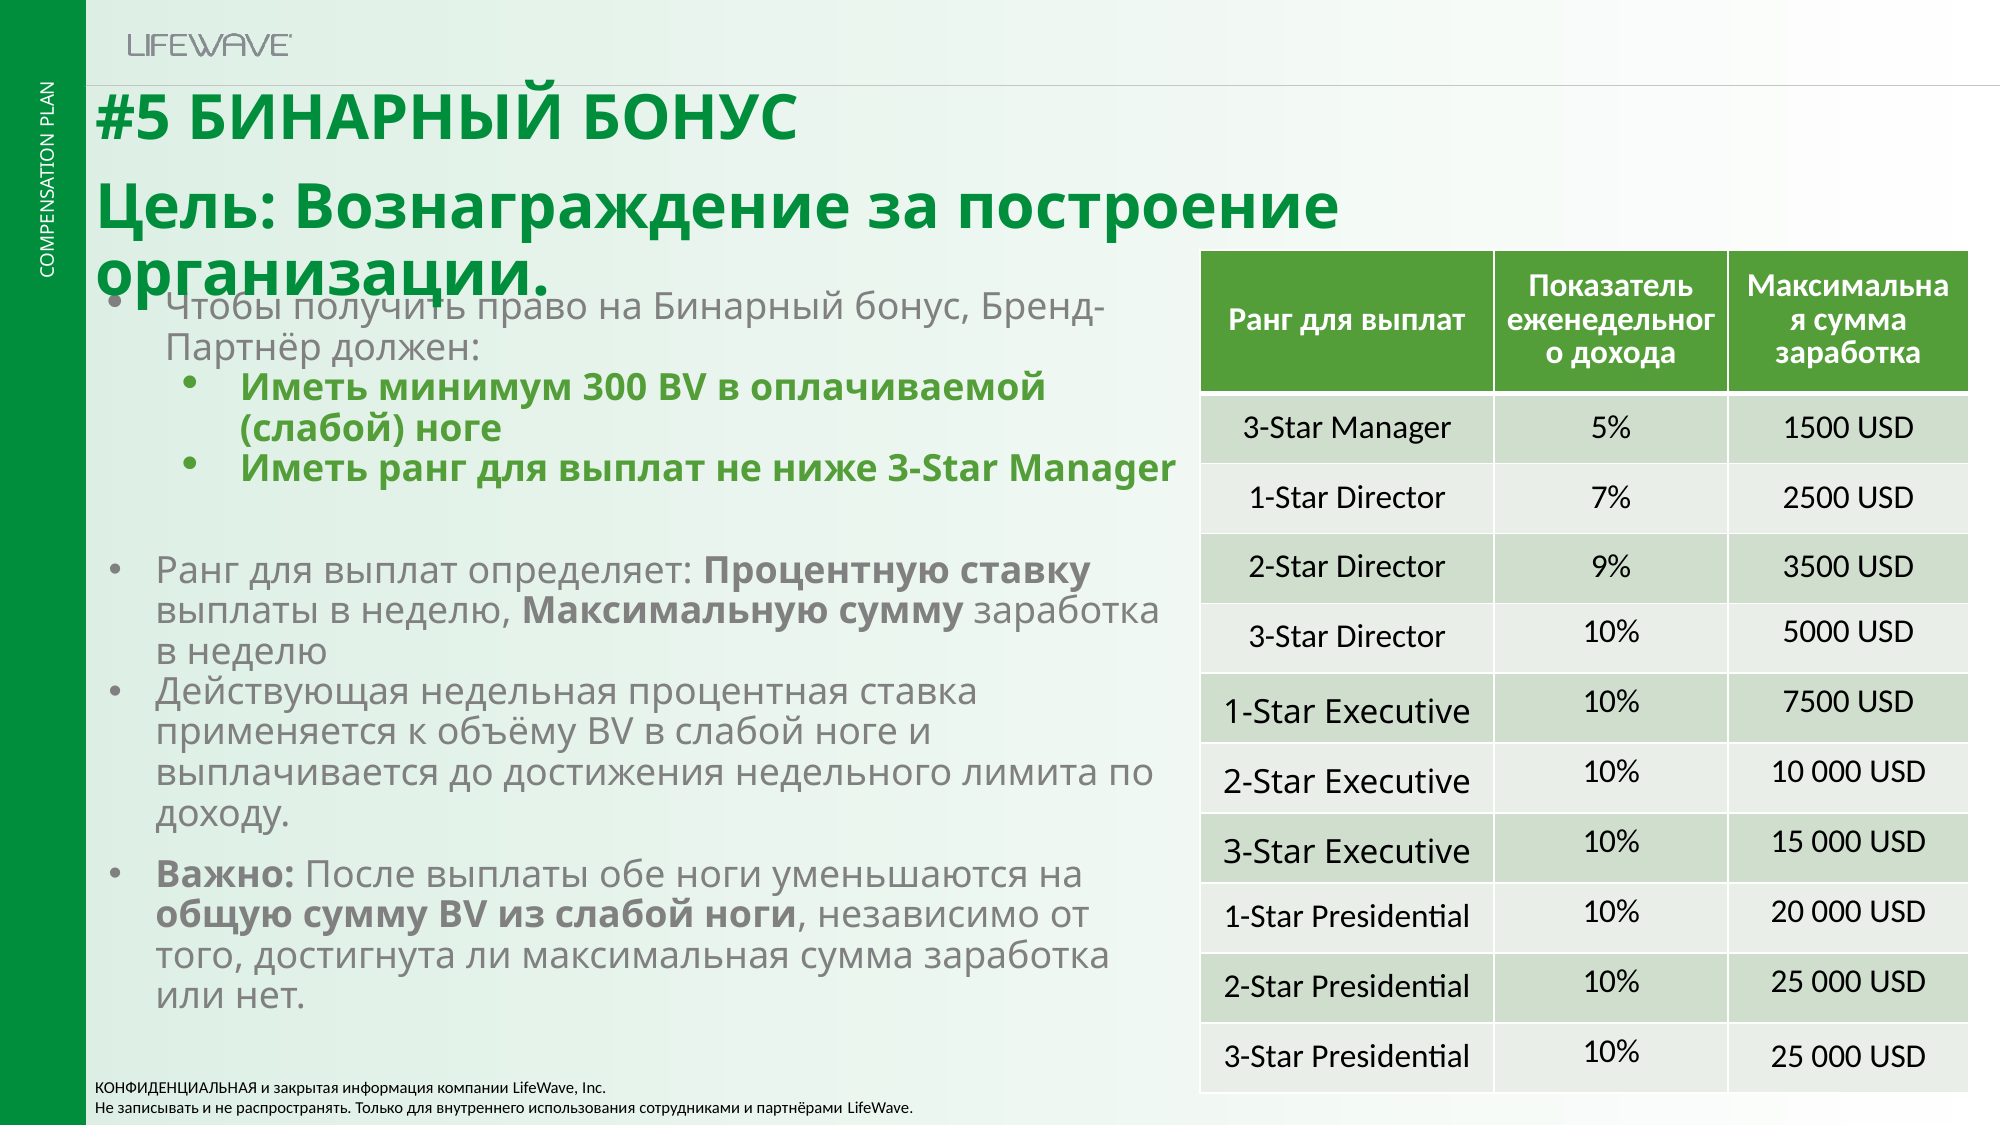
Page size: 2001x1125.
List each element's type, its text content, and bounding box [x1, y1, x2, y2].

table_cell 10% [1495, 1024, 1727, 1092]
table_header Показатель еженедельного дохода [1495, 251, 1727, 391]
table_cell 3500 USD [1729, 534, 1968, 603]
table_cell 1500 USD [1729, 396, 1968, 463]
table_cell 3-Star Executive [1201, 814, 1493, 882]
table_cell 7% [1495, 464, 1727, 533]
table_cell 5% [1495, 396, 1727, 463]
table_cell 1-Star Presidential [1201, 884, 1493, 952]
list #5 БИНАРНЫЙ БОНУС Цель: Вознаграждение за построение организации. [80, 78, 1755, 250]
table_cell 10 000 USD [1729, 744, 1968, 812]
table_cell 7500 USD [1729, 674, 1968, 742]
table_cell 10% [1495, 884, 1727, 952]
table_cell 9% [1495, 534, 1727, 603]
table_header Максимальная сумма заработка [1729, 251, 1968, 391]
table_cell 10% [1495, 744, 1727, 812]
table_cell 1-Star Executive [1201, 674, 1493, 742]
table_cell 10% [1495, 604, 1727, 672]
table_cell 3-Star Director [1201, 604, 1493, 672]
table_cell 10% [1495, 954, 1727, 1022]
table_cell 1-Star Director [1201, 464, 1493, 533]
table_cell 2500 USD [1729, 464, 1968, 533]
list Чтобы получить право на Бинарный бонус, Бренд-Партнёр должен: Иметь минимум 300 BV в оплачиваемой (слабой) ноге Иметь ранг для выплат не ниже 3-Star Manager Ранг для выплат определяет: Процентную ставку выплаты в неделю, Максимальную сумму заработка в неделю Действующая недельная процентная ставка применяется к объёму BV в слабой ноге и выплачивается до достижения недельного лимита по доходу. Важно: После выплаты обе ноги уменьшаются на общую сумму BV из слабой ноги, независимо от того, достигнута ли максимальная сумма заработка или нет. [93, 279, 1199, 939]
table_cell 10% [1495, 814, 1727, 882]
table_cell 5000 USD [1729, 604, 1968, 672]
text_box КОНФИДЕНЦИАЛЬНАЯ и закрытая информация компании LifeWave, Inc. Не записывать и не распространять. Только для внутреннего использования сотрудниками и партнёрами LifeWave. [80, 1069, 1015, 1125]
table_cell 2-Star Presidential [1201, 954, 1493, 1022]
table_cell 3-Star Manager [1201, 396, 1493, 463]
table_cell 25 000 USD [1729, 1024, 1968, 1092]
table_cell 2-Star Director [1201, 534, 1493, 603]
picture [126, 33, 292, 57]
table_cell 20 000 USD [1729, 884, 1968, 952]
table_header Ранг для выплат [1201, 251, 1493, 391]
table_cell 25 000 USD [1729, 954, 1968, 1022]
table_cell 2-Star Executive [1201, 744, 1493, 812]
table_cell 15 000 USD [1729, 814, 1968, 882]
table_cell 3-Star Presidential [1201, 1024, 1493, 1092]
table_cell 10% [1495, 674, 1727, 742]
